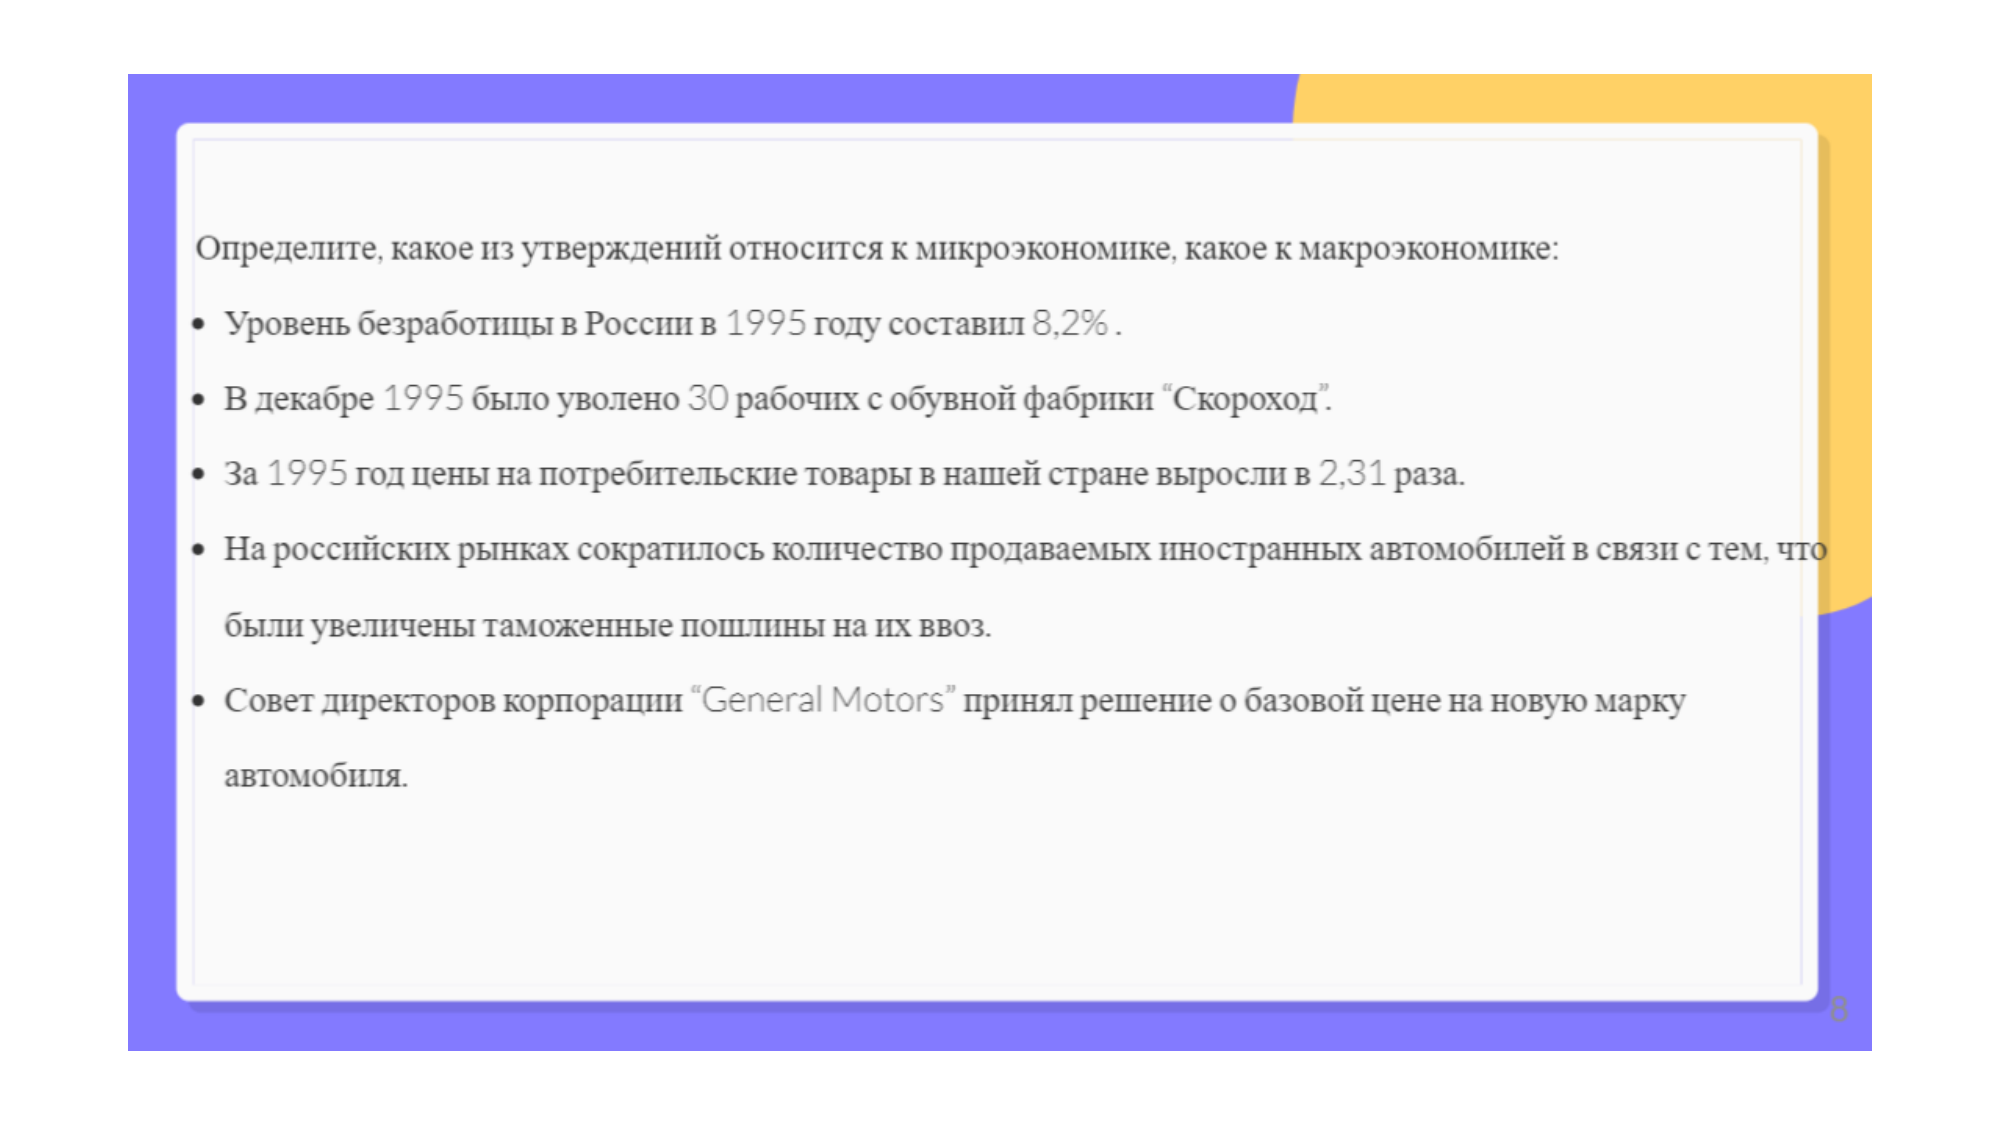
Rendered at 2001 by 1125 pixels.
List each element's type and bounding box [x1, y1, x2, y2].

picture [128, 74, 1872, 1051]
